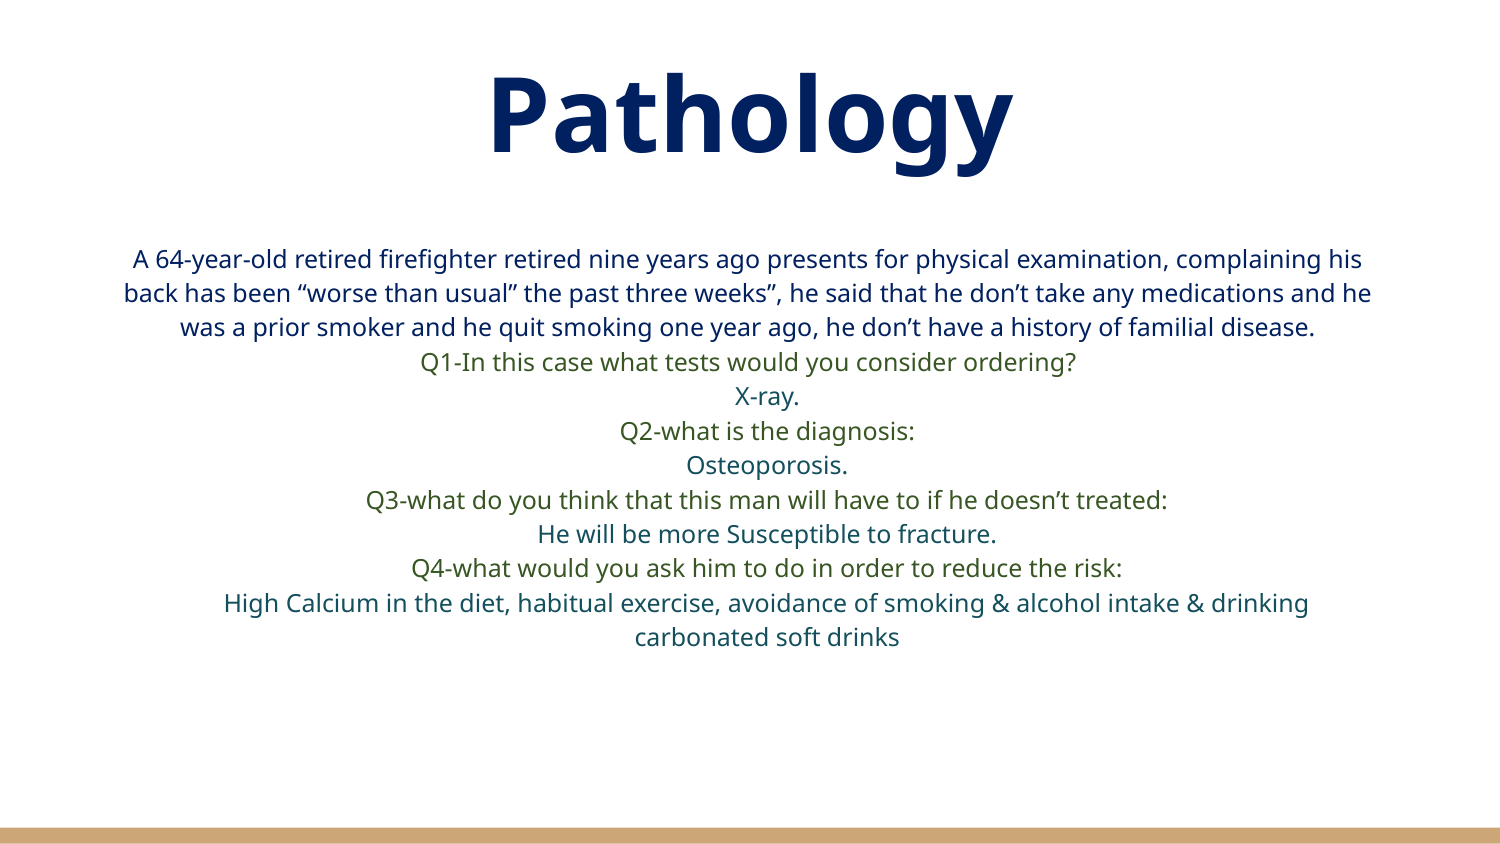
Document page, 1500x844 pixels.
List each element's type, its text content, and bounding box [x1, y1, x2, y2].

title Pathology [51, 51, 1449, 189]
text_box A 64-year-old retired firefighter retired nine years ago presents for physical examination, complaining his back has been “worse than usual” the past three weeks”, he said that he don’t take any medications and he was a prior smoker and he quit smoking one year ago, he don’t have a history of familial disease. Q1-In this case what tests would you consider ordering? X-ray. Q2-what is the diagnosis: Osteoporosis. Q3-what do you think that this man will have to if he doesn’t treated: He will be more Susceptible to fracture. Q4-what would you ask him to do in order to reduce the risk: High Calcium in the diet, habitual exercise, avoidance of smoking & alcohol intake & drinking carbonated soft drinks [70, 214, 1390, 707]
